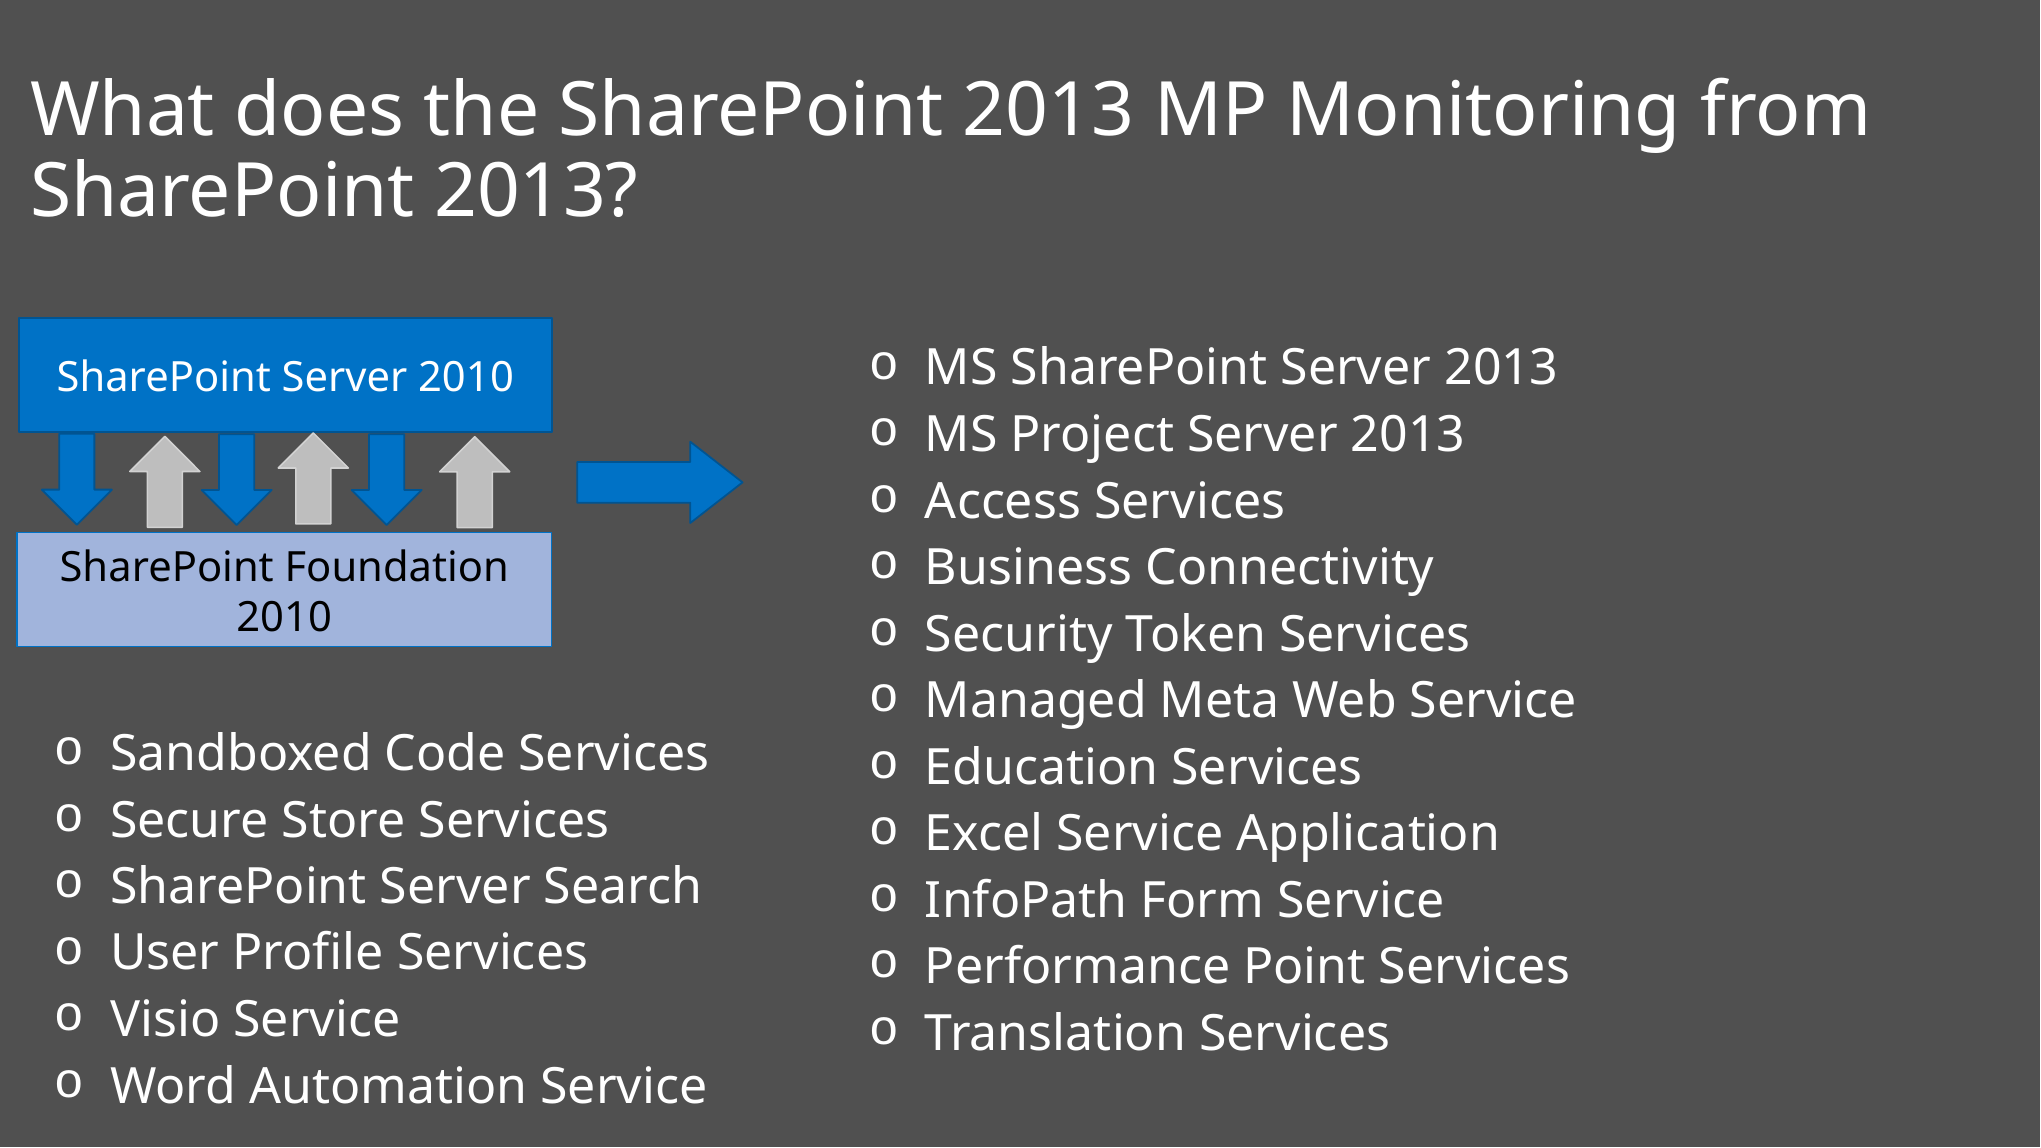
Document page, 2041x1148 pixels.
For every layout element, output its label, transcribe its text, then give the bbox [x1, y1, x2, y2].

text_box MS SharePoint Server 2013 MS Project Server 2013 Access Services Business Connectivity Security Token Services Managed Meta Web Service Education Services Excel Service Application InfoPath Form Service Performance Point Services Translation Services [838, 317, 2007, 1085]
text_box What does the SharePoint 2013 MP Monitoring from SharePoint 2013? [0, 46, 2041, 257]
text_box [200, 433, 273, 526]
text_box [438, 436, 511, 529]
text_box [350, 433, 423, 526]
text_box SharePoint Server 2010 [18, 317, 553, 433]
text_box Sandboxed Code Services Secure Store Services SharePoint Server Search User Profile Services Visio Service Word Automation Service [23, 703, 811, 1138]
text_box [129, 435, 201, 529]
text_box [576, 440, 744, 524]
text_box [277, 432, 350, 525]
text_box SharePoint Foundation 2010 [16, 532, 552, 647]
text_box [40, 432, 113, 526]
